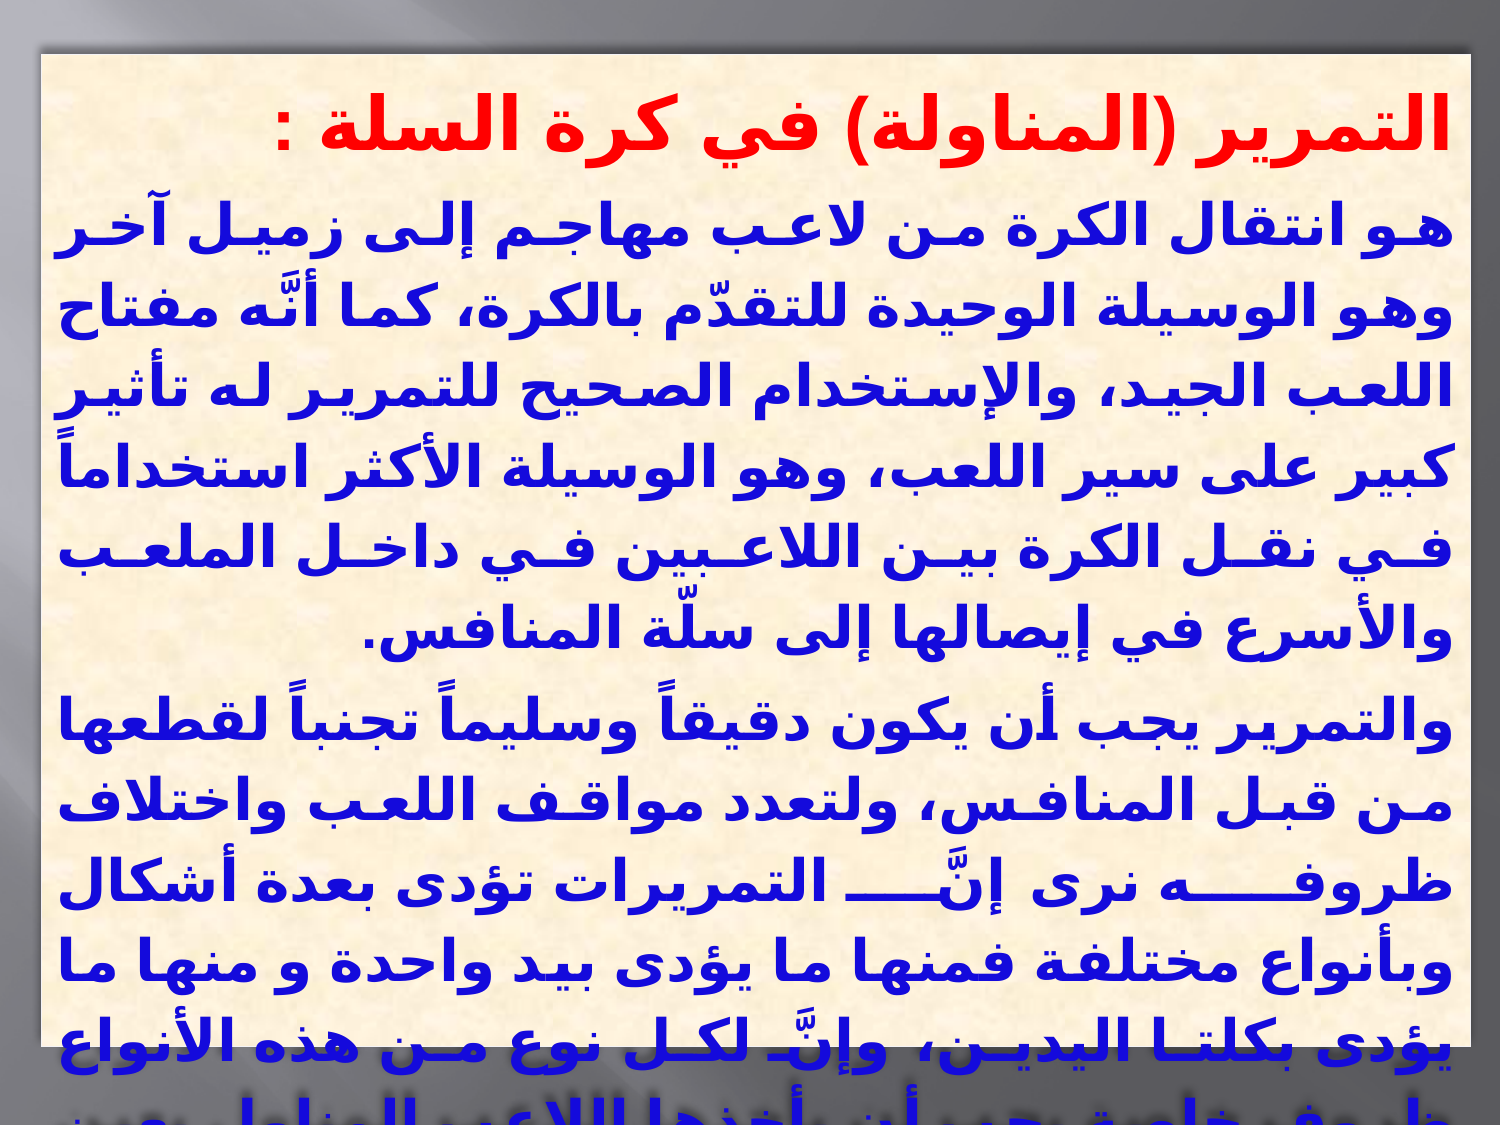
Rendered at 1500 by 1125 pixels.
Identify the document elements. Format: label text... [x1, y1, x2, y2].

subtitle التمرير (المناولة) في كرة السلة : هو انتقال الكرة من لاعب مهاجم إلى زميل آخر وهو الوسيلة الوحيدة للتقدّم بالكرة، كما أنَّه مفتاح اللعب الجيد، والإستخدام الصحيح للتمرير له تأثير كبير على سير اللعب، وهو الوسيلة الأكثر استخداماً في نقل الكرة بين اللاعبين في داخل الملعب والأسرع في إيصالها إلى سلّة المنافس. والتمرير يجب أن يكون دقيقاً وسليماً تجنباً لقطعها من قبل المنافس، ولتعدد مواقف اللعب واختلاف ظروفه نرى إنَّ التمريرات تؤدى بعدة أشكال وبأنواع مختلفة فمنها ما يؤدى بيد واحدة و منها ما يؤدى بكلتا اليدين، وإنَّ لكل نوع من هذه الأنواع ظروف خاصة يجب أن يأخذها اللاعب المناول بعين الإعتبار وأن يكون التمرير حاسماً ودقيقاً. [41, 54, 1471, 1047]
